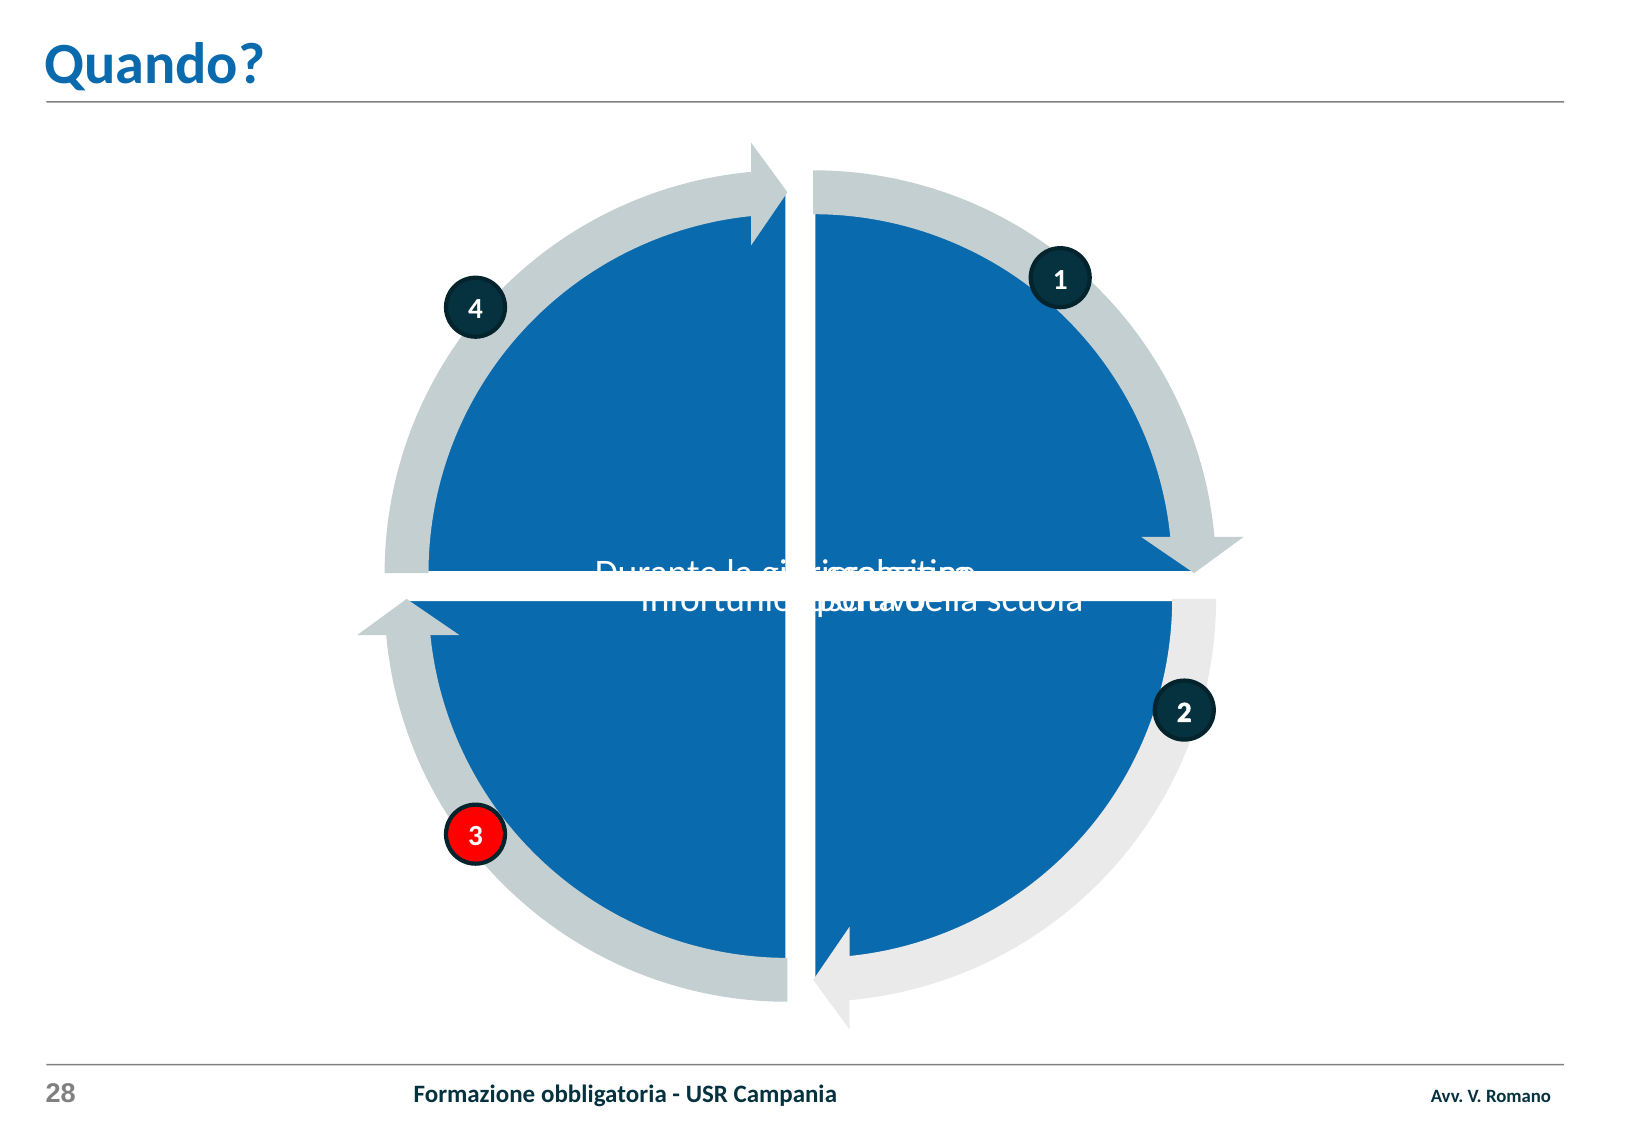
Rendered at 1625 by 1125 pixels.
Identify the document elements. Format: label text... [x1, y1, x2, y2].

text_box Quando? [44, 24, 1561, 91]
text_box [44, 131, 1563, 1048]
